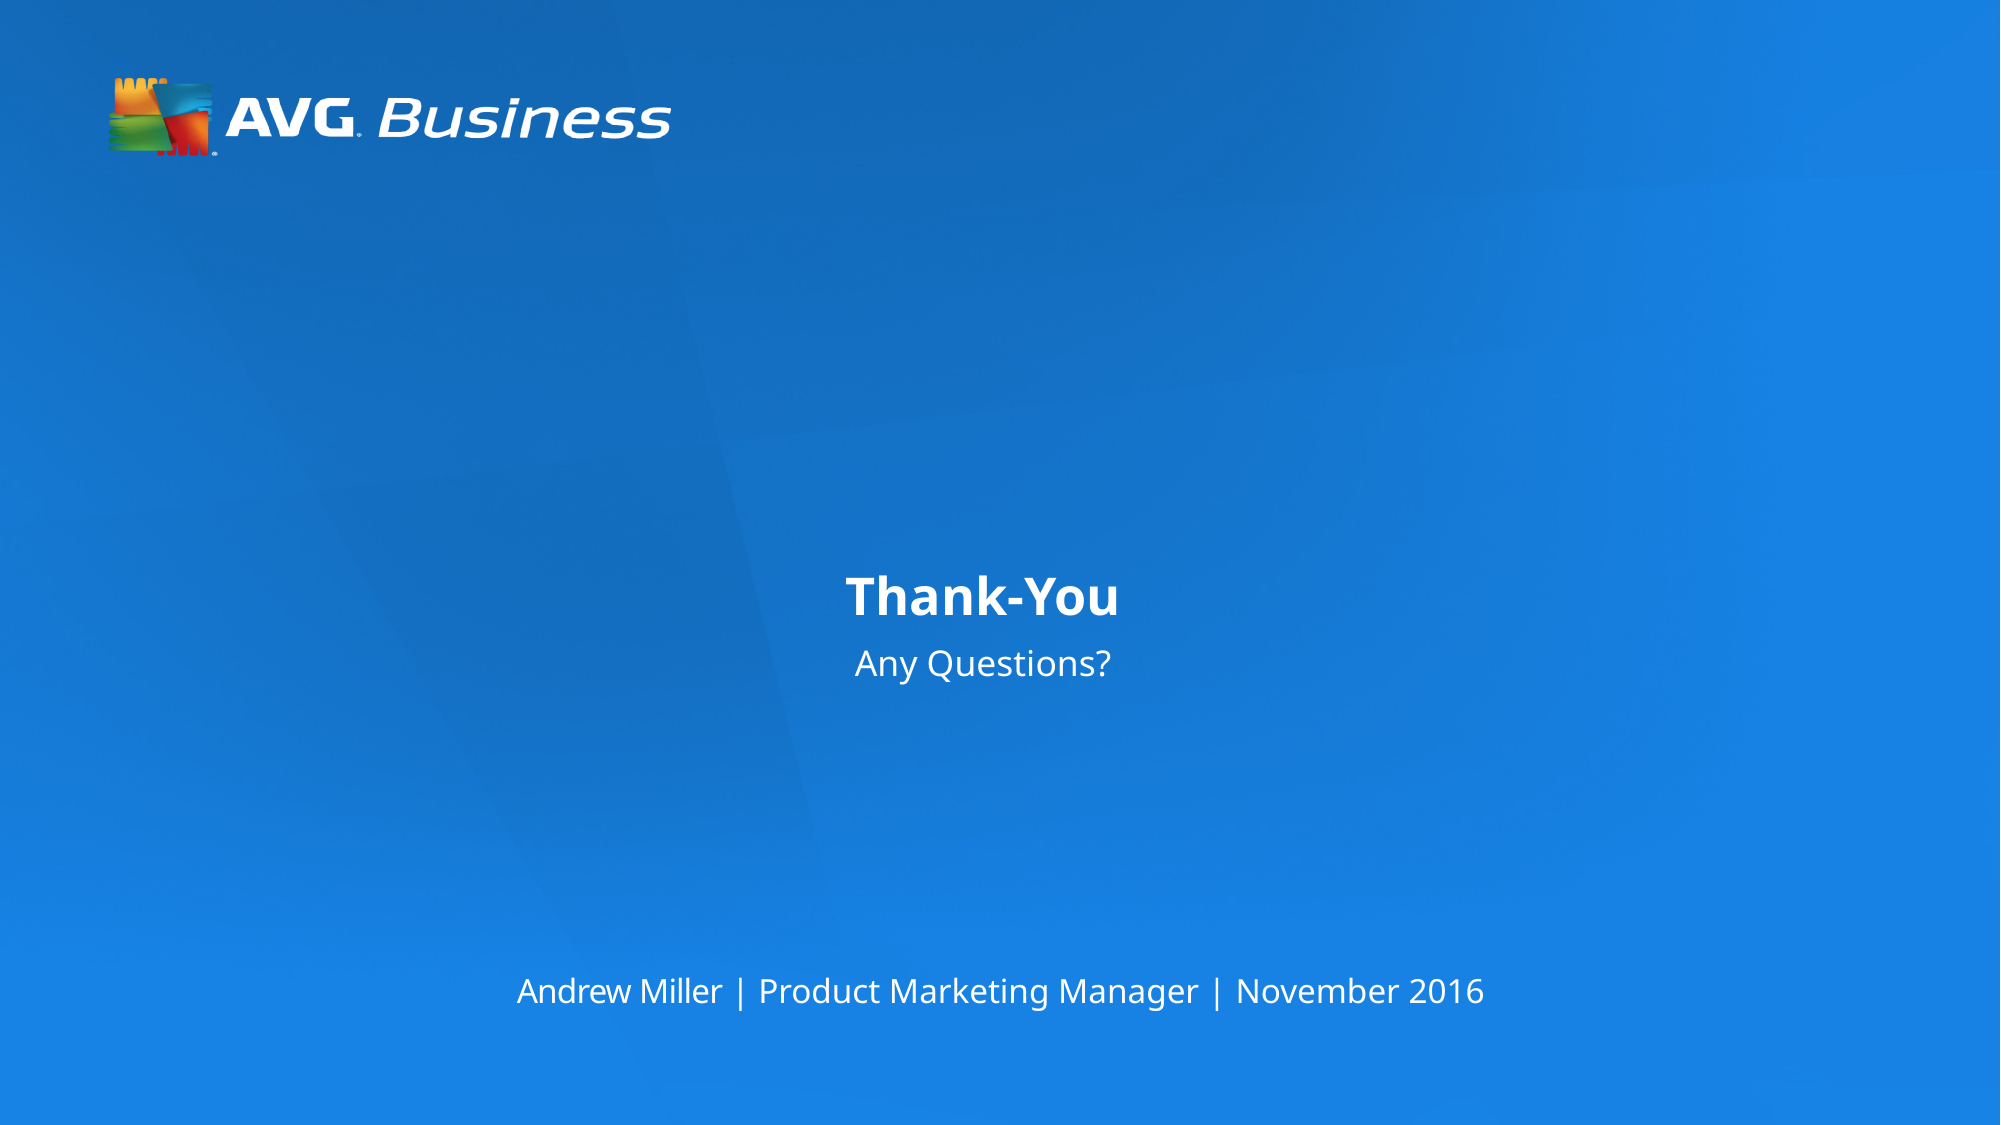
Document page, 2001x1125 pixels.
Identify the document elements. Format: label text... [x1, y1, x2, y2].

picture [0, 0, 2000, 1125]
text_box Andrew Miller | Product Marketing Manager | November 2016 [24, 970, 1975, 1012]
title Thank-You [432, 491, 1533, 634]
list Any Questions? [432, 633, 1534, 734]
